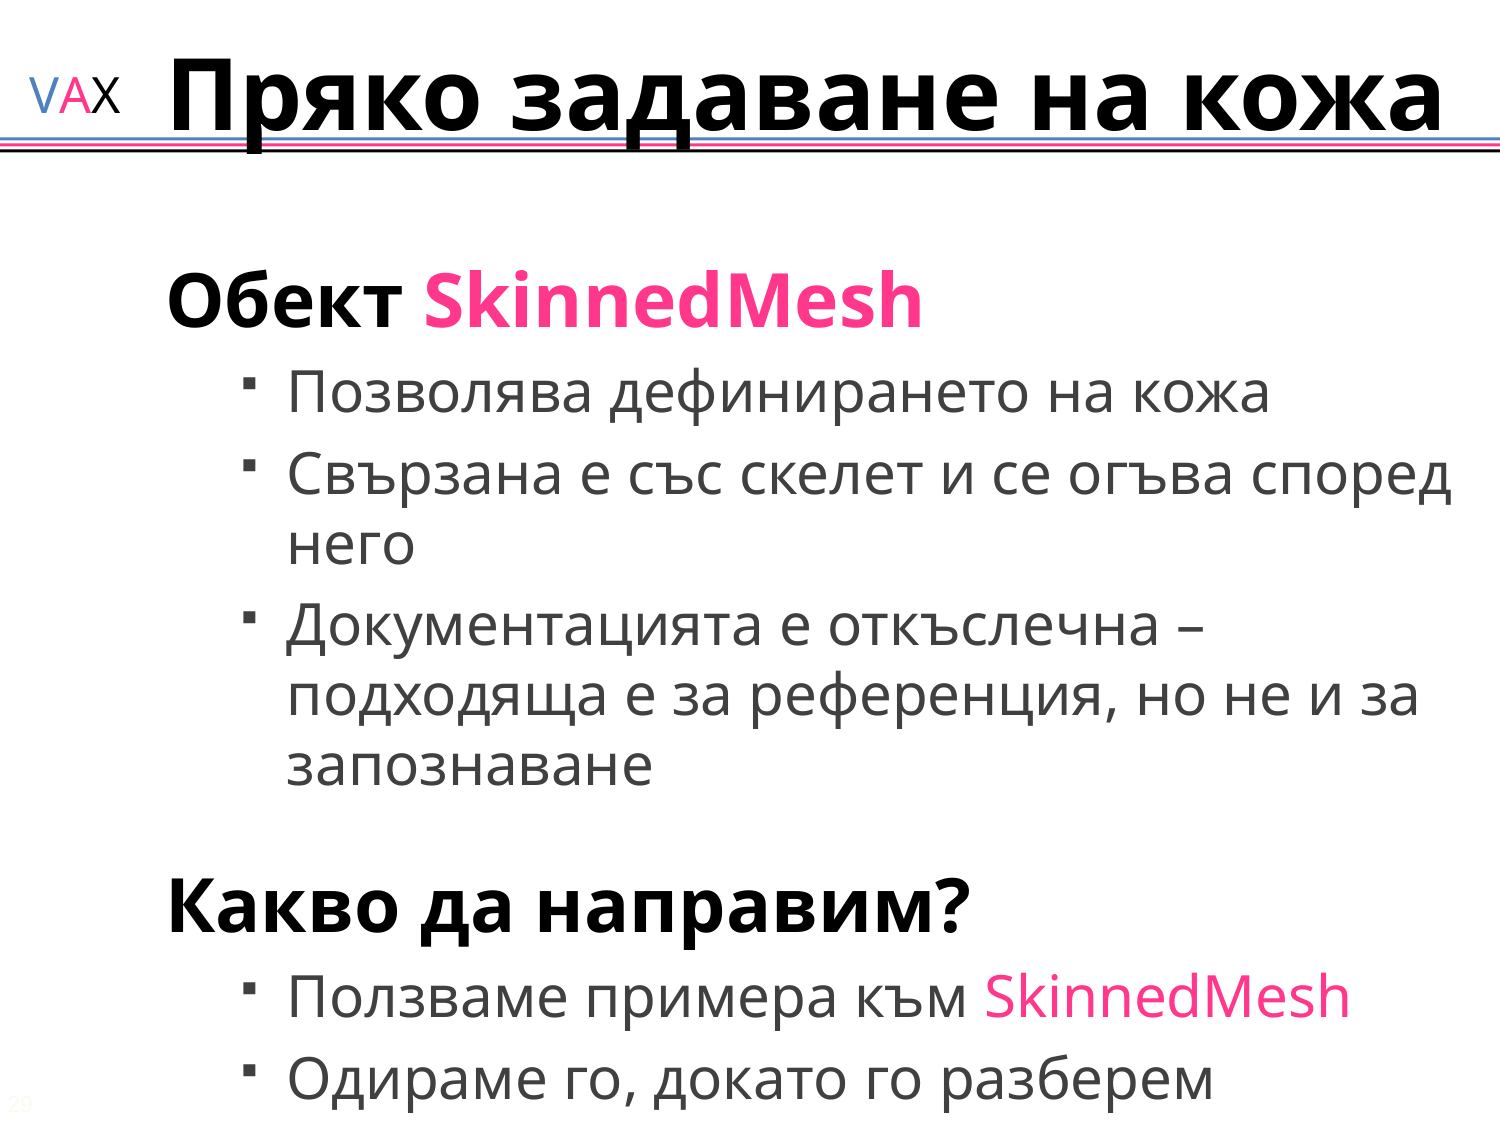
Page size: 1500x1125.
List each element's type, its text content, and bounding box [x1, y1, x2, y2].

title Пряко задаване на кожа [0, 37, 1500, 144]
list Обект SkinnedMesh Позволява дефинирането на кожа Свързана е със скелет и се огъва според него Документацията е откъслечна – подходяща е за референция, но не и за запознаване Какво да направим? Ползваме примера към SkinnedMesh Одираме го, докато го разберем [150, 200, 1488, 1113]
